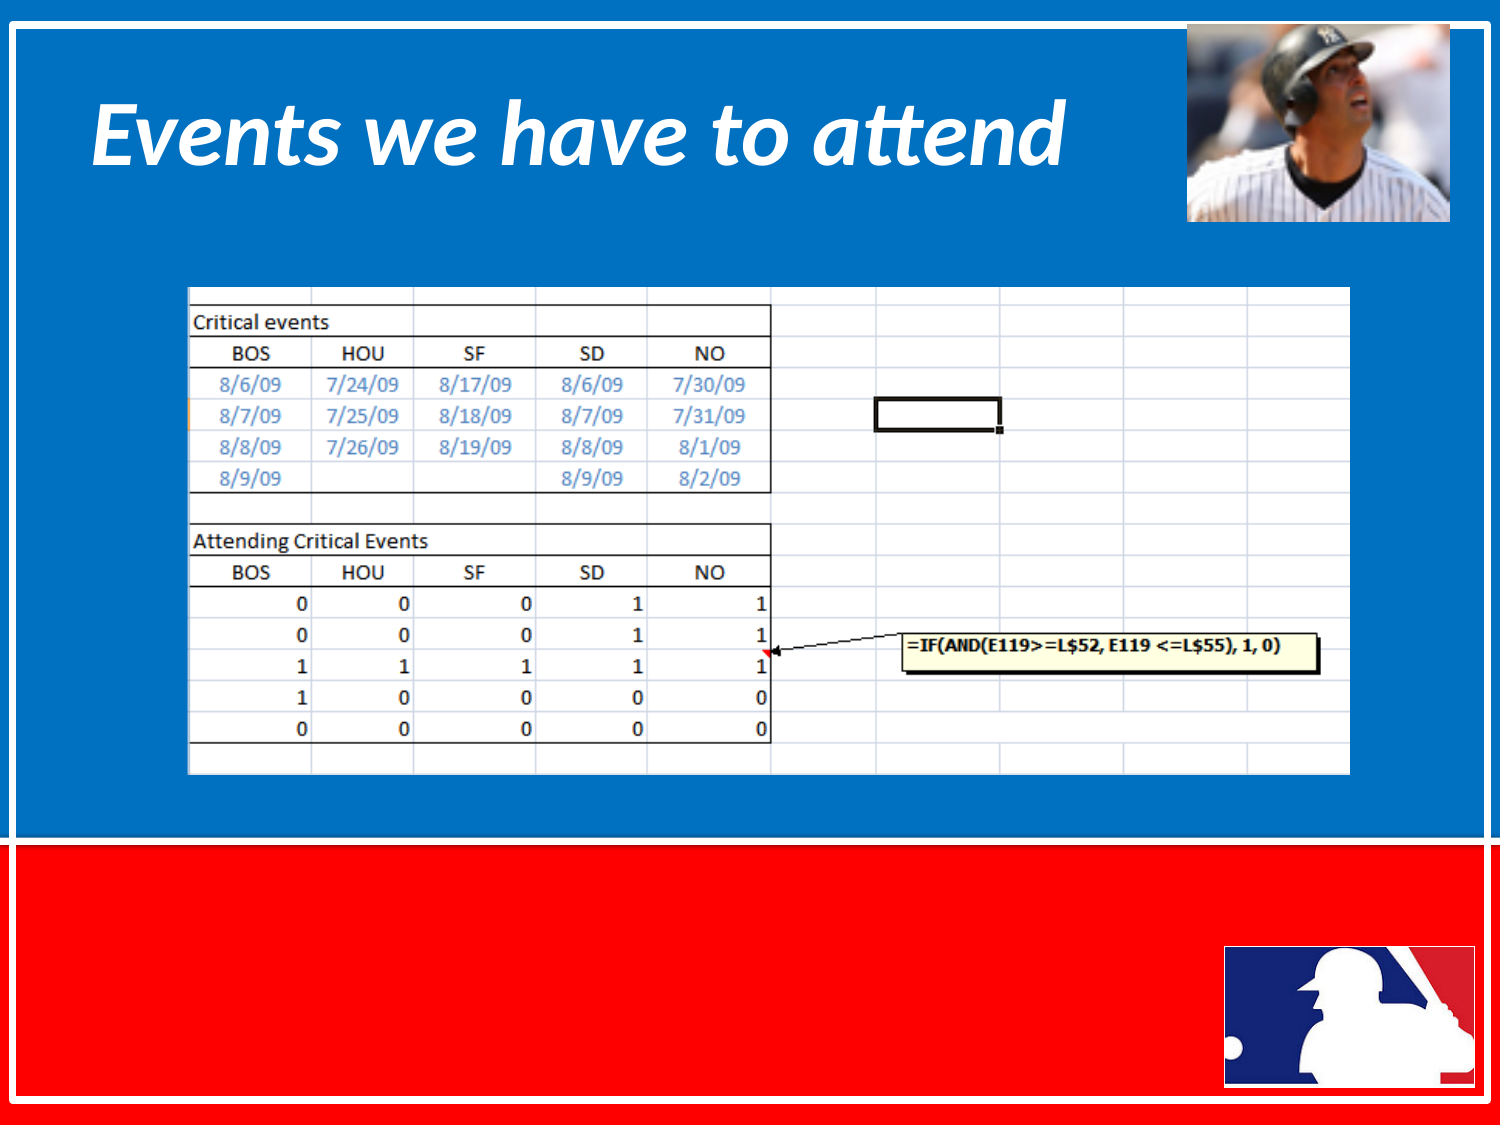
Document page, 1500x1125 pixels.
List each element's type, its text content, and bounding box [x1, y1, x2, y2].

picture [187, 287, 1350, 775]
picture [1225, 947, 1474, 1087]
title Events we have to attend [75, 25, 1425, 231]
picture [1187, 24, 1450, 222]
